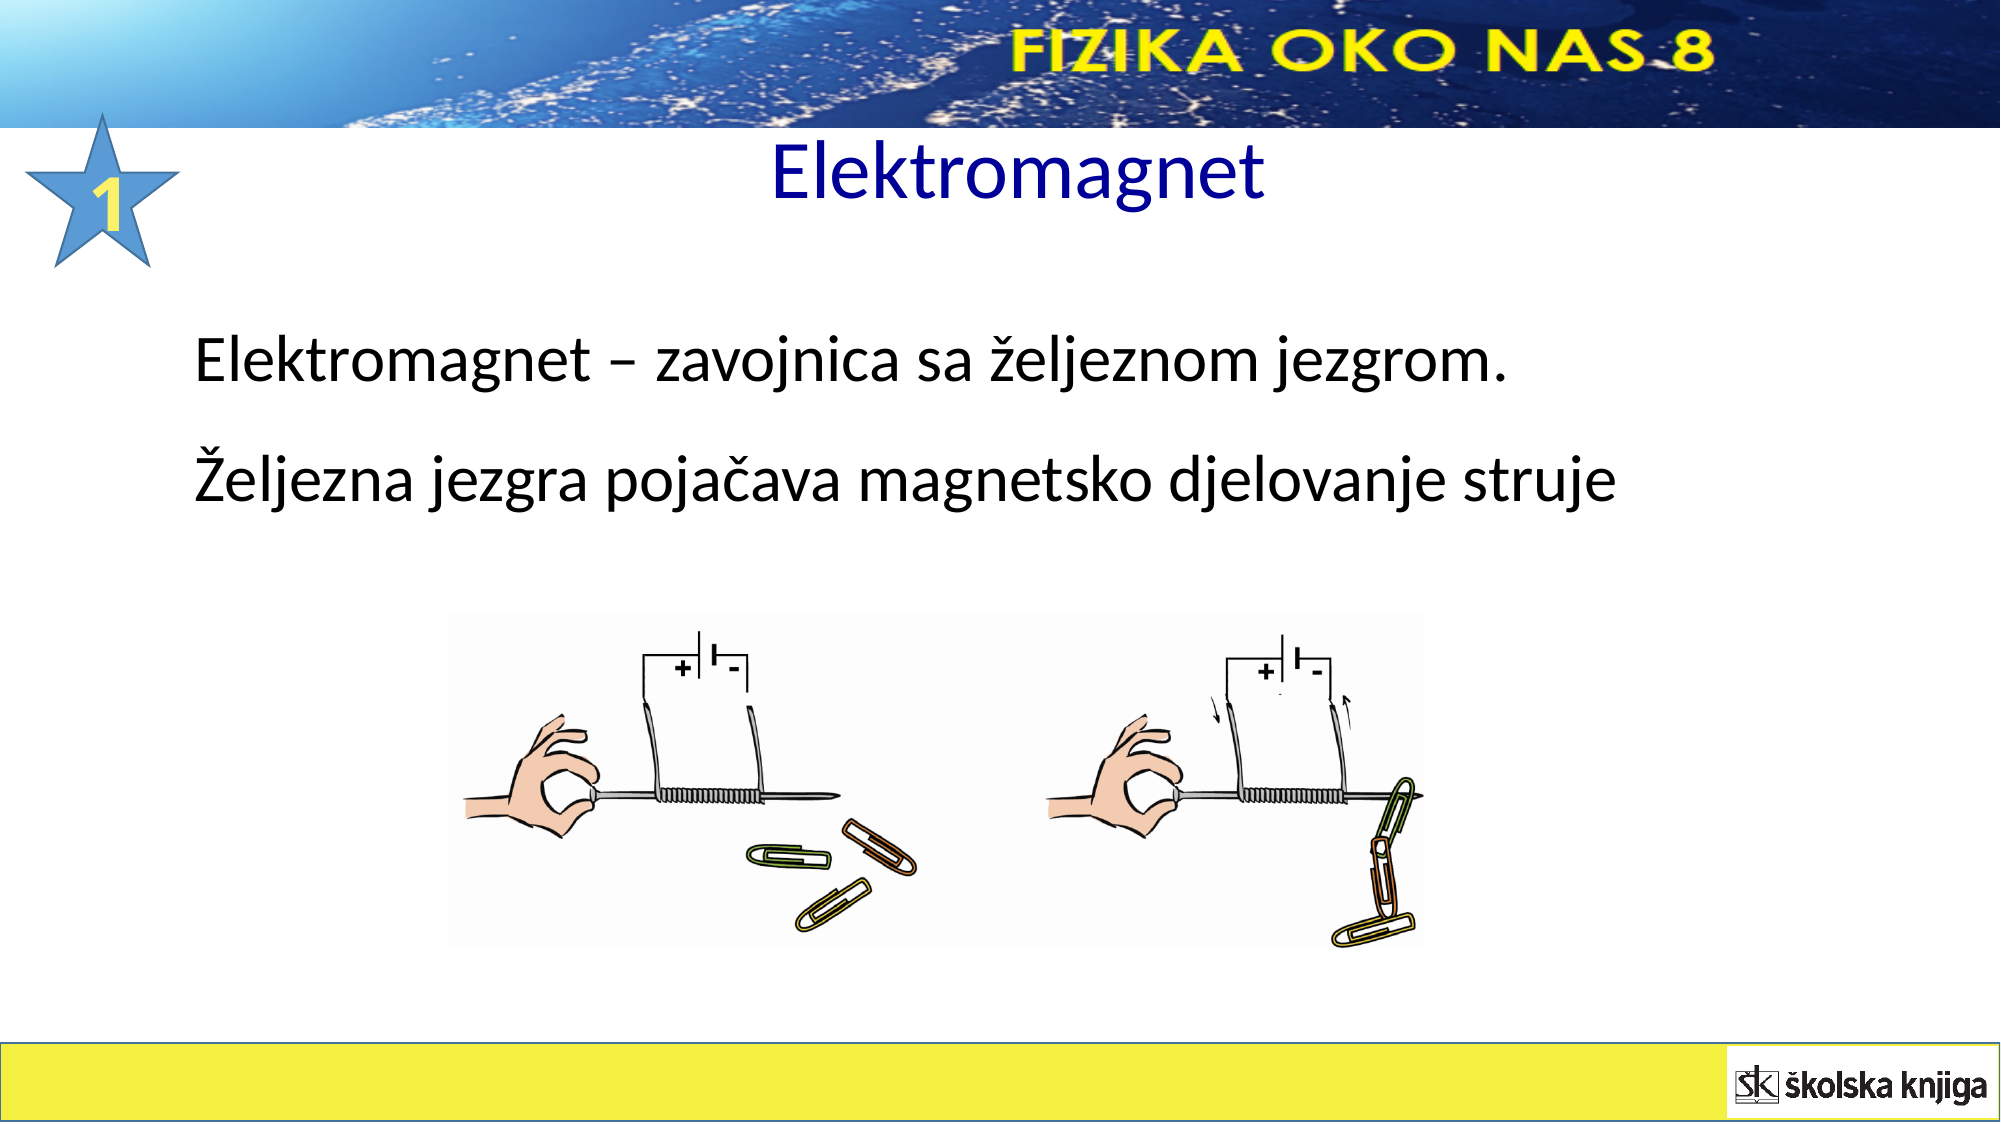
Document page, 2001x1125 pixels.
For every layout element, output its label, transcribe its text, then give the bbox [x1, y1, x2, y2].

text_box Elektromagnet – zavojnica sa željeznom jezgrom. Željezna jezgra pojačava magnetsko djelovanje struje [180, 267, 1882, 522]
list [448, 614, 1425, 948]
picture [1727, 1046, 1998, 1118]
picture [0, 0, 2000, 128]
title Elektromagnet [199, 59, 1863, 267]
text_box 1 [24, 111, 181, 269]
